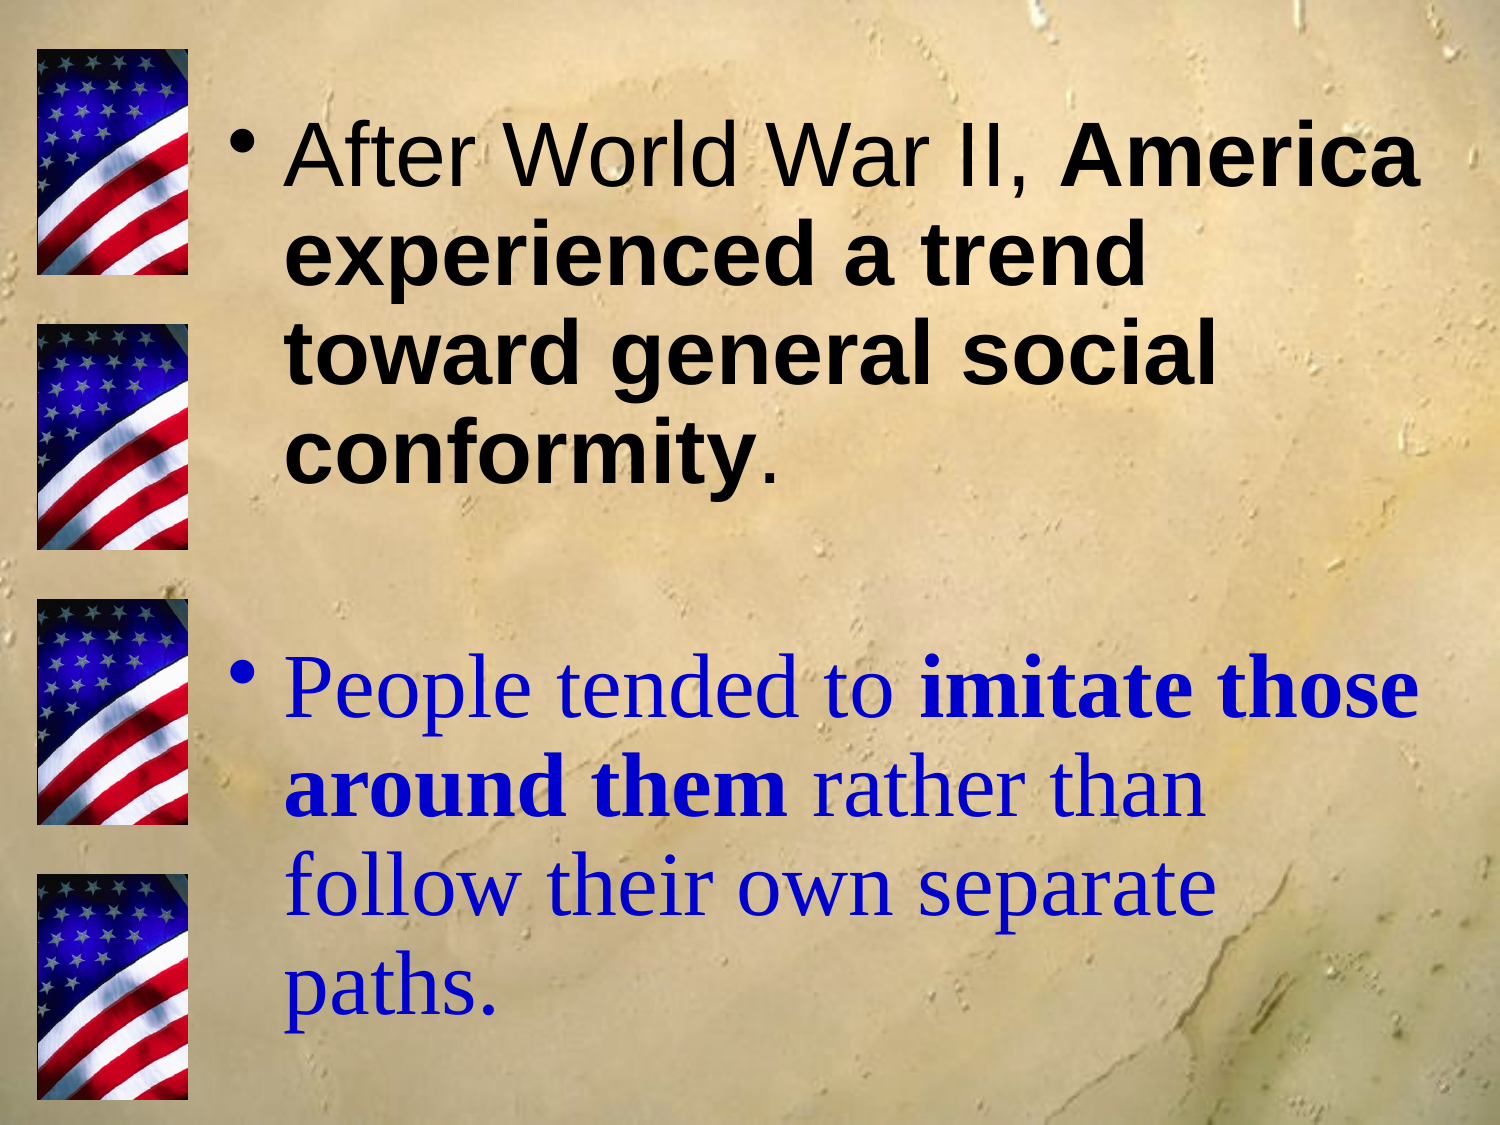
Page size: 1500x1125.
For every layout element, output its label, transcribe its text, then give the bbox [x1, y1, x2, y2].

list After World War II, America experienced a trend toward general social conformity. People tended to imitate those around them rather than follow their own separate paths. [212, 99, 1451, 1088]
picture [0, 0, 1500, 1125]
